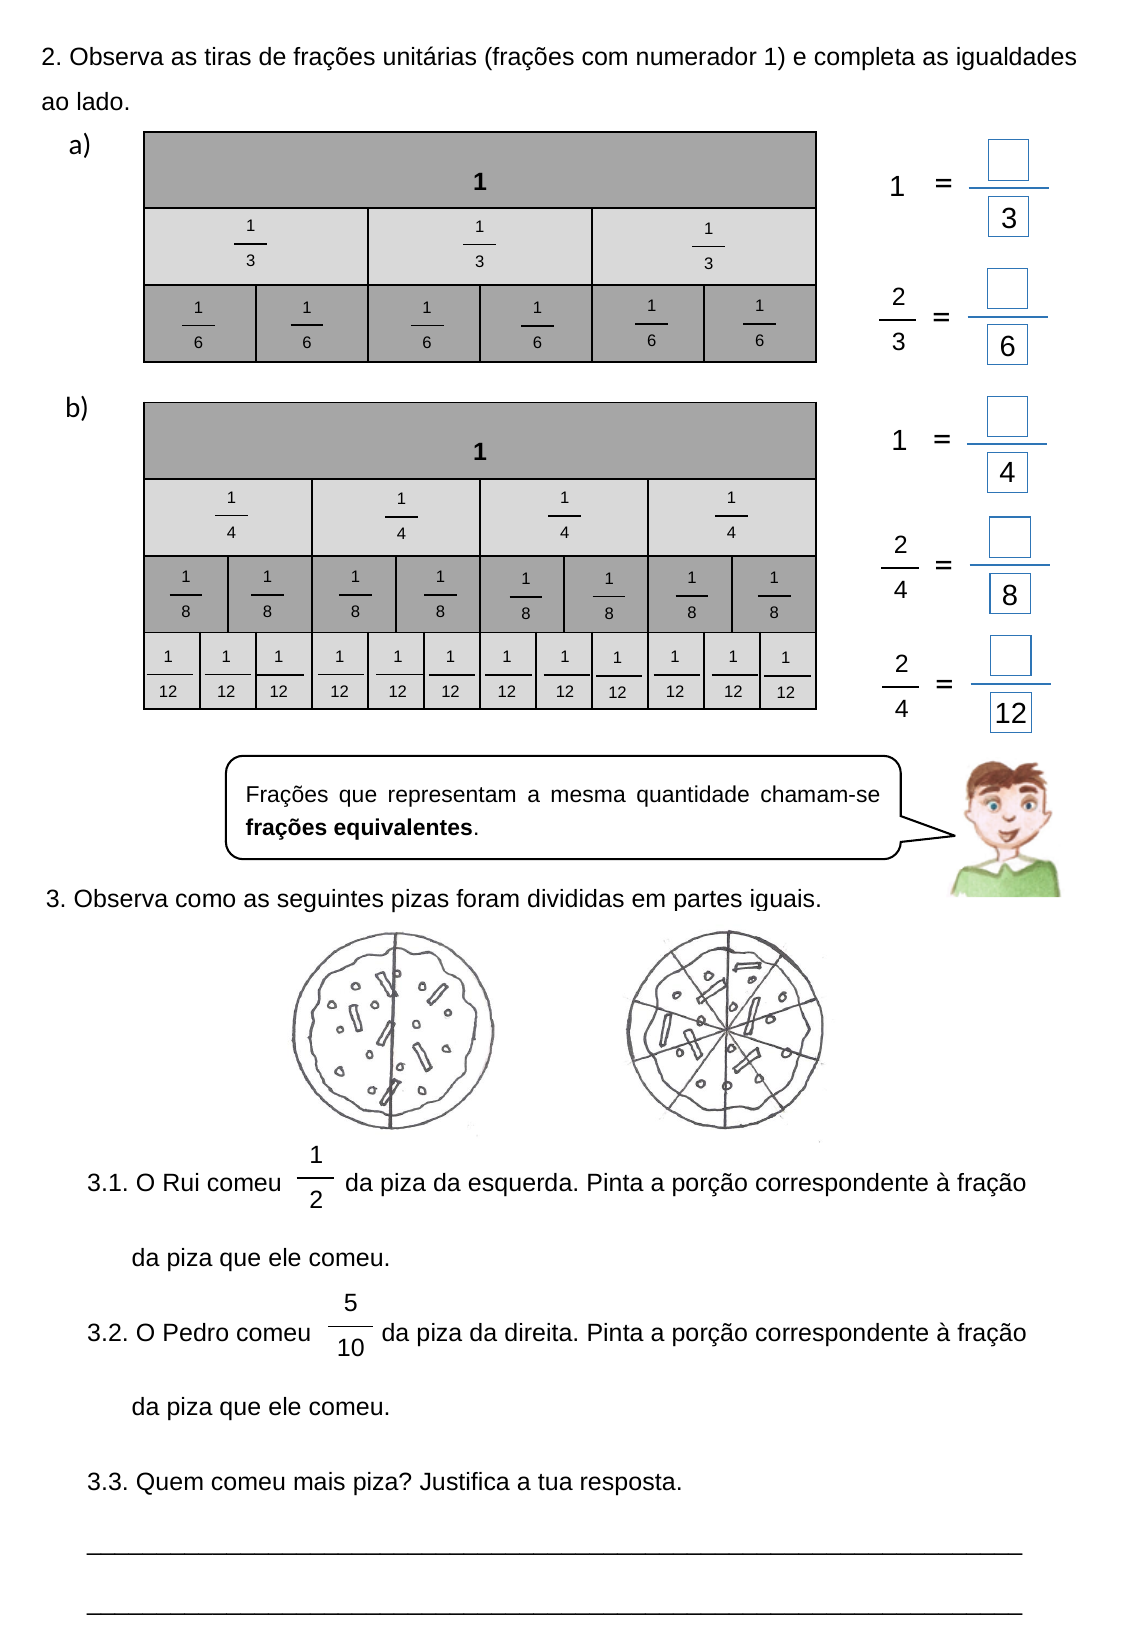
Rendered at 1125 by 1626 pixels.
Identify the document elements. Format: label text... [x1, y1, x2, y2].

picture [277, 919, 509, 1139]
table_header 1 [593, 561, 625, 596]
table_header [705, 286, 815, 361]
table_header 1 [715, 481, 748, 515]
table_header 1 [376, 639, 423, 674]
table_cell 12 [376, 675, 423, 709]
table_header 1 [429, 640, 475, 674]
text_box a) [53, 117, 107, 168]
table_header 1 [758, 561, 791, 595]
table_header 1 [521, 291, 554, 325]
table_header [397, 557, 479, 632]
table_header [761, 633, 815, 708]
table_cell 3 [463, 245, 496, 280]
table_header 1 [145, 403, 815, 478]
table_header 1 [596, 641, 642, 675]
table_header [593, 209, 815, 284]
table_header 1 [544, 640, 590, 674]
table_header 1 [712, 640, 758, 674]
table_header 1 [145, 133, 815, 207]
table_cell 3 [881, 321, 915, 364]
text_box = [916, 284, 966, 345]
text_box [969, 516, 1051, 619]
table_cell 12 [318, 675, 364, 709]
table_cell 6 [635, 325, 668, 359]
text_box = [919, 149, 968, 210]
text_box 3. Observa como as seguintes pizas foram divididas em partes iguais. [31, 859, 1076, 920]
table_header [313, 557, 395, 632]
table_cell 12 [147, 675, 193, 709]
table_cell 6 [411, 326, 444, 361]
text_box Frações que representam a mesma quantidade chamam-se frações equivalentes. [224, 754, 946, 861]
table_header 1 [635, 289, 668, 323]
table_header [201, 633, 255, 708]
table_header [145, 633, 199, 708]
table_header [481, 480, 647, 555]
table_cell 8 [676, 597, 708, 631]
table_header [257, 633, 311, 708]
table_header [229, 557, 311, 632]
table_cell 6 [743, 325, 776, 359]
table_header [369, 209, 591, 284]
table_cell 4 [385, 518, 418, 552]
table_header 1 [298, 1139, 332, 1177]
table_header [369, 286, 479, 361]
table_header 1 [339, 560, 372, 594]
table_header [593, 286, 703, 361]
text_box = [920, 651, 970, 712]
table_header 1 [510, 562, 542, 596]
table_cell 12 [764, 677, 811, 711]
text_box = [919, 532, 969, 593]
table_header [537, 633, 591, 708]
table_cell 10 [330, 1327, 372, 1371]
table_header 1 [411, 291, 444, 325]
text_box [970, 635, 1052, 738]
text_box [968, 139, 1049, 243]
table_cell 4 [883, 569, 917, 612]
table_cell 4 [715, 517, 748, 551]
text_box = [917, 406, 966, 467]
table_header 1 [251, 560, 284, 594]
table_cell 12 [544, 676, 590, 710]
table_cell 2 [298, 1179, 332, 1222]
table_cell 8 [339, 596, 372, 630]
table_cell 3 [692, 247, 725, 282]
table_header [257, 286, 367, 361]
table_header 1 [205, 639, 251, 674]
table_header [649, 480, 815, 555]
table_cell 8 [510, 598, 542, 632]
table_header 1 [147, 639, 193, 674]
table_cell 12 [596, 677, 642, 711]
table_header [145, 209, 367, 284]
table_cell 8 [593, 597, 625, 631]
table_header 2 [883, 524, 917, 567]
table_cell 12 [712, 676, 758, 710]
picture [613, 911, 841, 1144]
table_header [145, 286, 255, 361]
table_header [425, 633, 479, 708]
table_header 1 [463, 210, 496, 244]
table_header 1 [692, 211, 725, 246]
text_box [966, 396, 1048, 497]
table_cell 8 [424, 596, 457, 630]
table_header [145, 480, 311, 555]
table_header [705, 633, 759, 708]
table_header [593, 633, 647, 708]
table_header 1 [257, 640, 304, 674]
table_header [565, 557, 647, 632]
table_header 1 [182, 290, 215, 325]
table_header 1 [654, 640, 700, 674]
table_header 1 [743, 289, 776, 323]
table_cell 8 [170, 596, 202, 630]
table_cell 6 [182, 326, 215, 360]
table_header [481, 633, 535, 708]
table_header 1 [764, 641, 811, 675]
table_header [481, 286, 591, 361]
table_header 1 [548, 481, 581, 515]
table_cell 6 [521, 327, 554, 361]
table_header 2 [881, 276, 915, 319]
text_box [967, 268, 1048, 371]
table_header [733, 557, 815, 632]
table_header 5 [330, 1282, 372, 1326]
table_header [649, 557, 731, 632]
table_header [145, 557, 227, 632]
table_header 1 [424, 560, 457, 594]
text_box 1 [876, 413, 923, 464]
table_cell 3 [234, 245, 267, 279]
table_cell 12 [205, 675, 251, 709]
table_cell 8 [758, 597, 791, 631]
table_header [369, 633, 423, 708]
table_header [481, 557, 563, 632]
table_header 2 [884, 643, 918, 686]
picture [946, 757, 1068, 905]
table_cell 12 [485, 676, 532, 710]
table_cell 12 [429, 676, 475, 710]
text_box 1 [873, 160, 921, 211]
table_cell 12 [257, 676, 304, 710]
text_box 2. Observa as tiras de frações unitárias (frações com numerador 1) e completa as igualdades ao lado. [26, 18, 1095, 123]
table_cell 8 [251, 596, 284, 630]
table_header 1 [676, 561, 708, 595]
table_header 1 [385, 482, 418, 516]
text_box b) [49, 380, 105, 431]
table_header 1 [291, 290, 323, 324]
table_cell 6 [291, 326, 323, 360]
text_box 3.1. O Rui comeu da piza da esquerda. Pinta a porção correspondente à fração da piza que ele comeu. 3.2. O Pedro comeu da piza da direita. Pinta a porção correspondente à fração da piza que ele comeu. 3.3. Quem comeu mais piza? Justifica a tua resposta. ___________________________________________________________________ ___________________________________________________________________ [72, 1114, 1045, 1623]
table_header 1 [318, 639, 364, 674]
table_header [649, 633, 703, 708]
table_header 1 [485, 640, 532, 674]
table_header 1 [215, 481, 248, 515]
table_cell 4 [548, 517, 581, 551]
table_cell 4 [215, 516, 248, 551]
table_header 1 [234, 209, 267, 243]
table_header [313, 480, 479, 555]
table_cell 4 [884, 688, 918, 731]
table_header [313, 633, 367, 708]
table_header 1 [170, 560, 202, 594]
table_cell 12 [654, 676, 700, 710]
